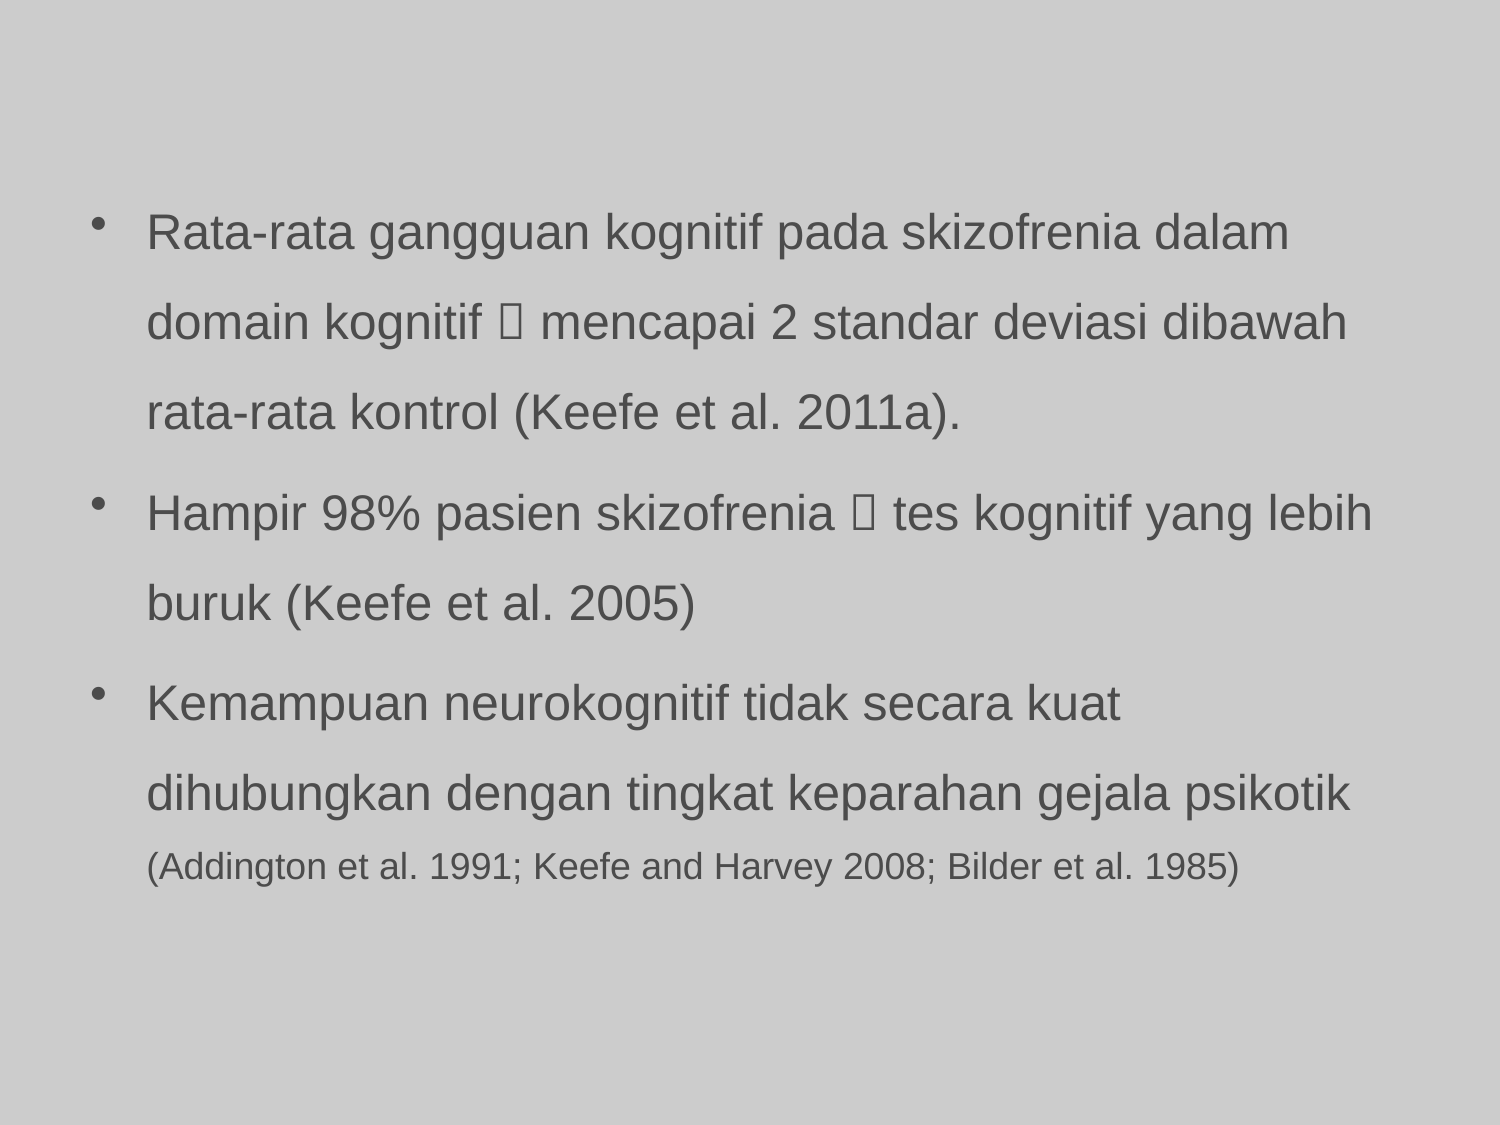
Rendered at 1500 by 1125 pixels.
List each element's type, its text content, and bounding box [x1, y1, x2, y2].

list Rata-rata gangguan kognitif pada skizofrenia dalam domain kognitif  mencapai 2 standar deviasi dibawah rata-rata kontrol (Keefe et al. 2011a). Hampir 98% pasien skizofrenia  tes kognitif yang lebih buruk (Keefe et al. 2005) Kemampuan neurokognitif tidak secara kuat dihubungkan dengan tingkat keparahan gejala psikotik (Addington et al. 1991; Keefe and Harvey 2008; Bilder et al. 1985) [74, 162, 1426, 988]
